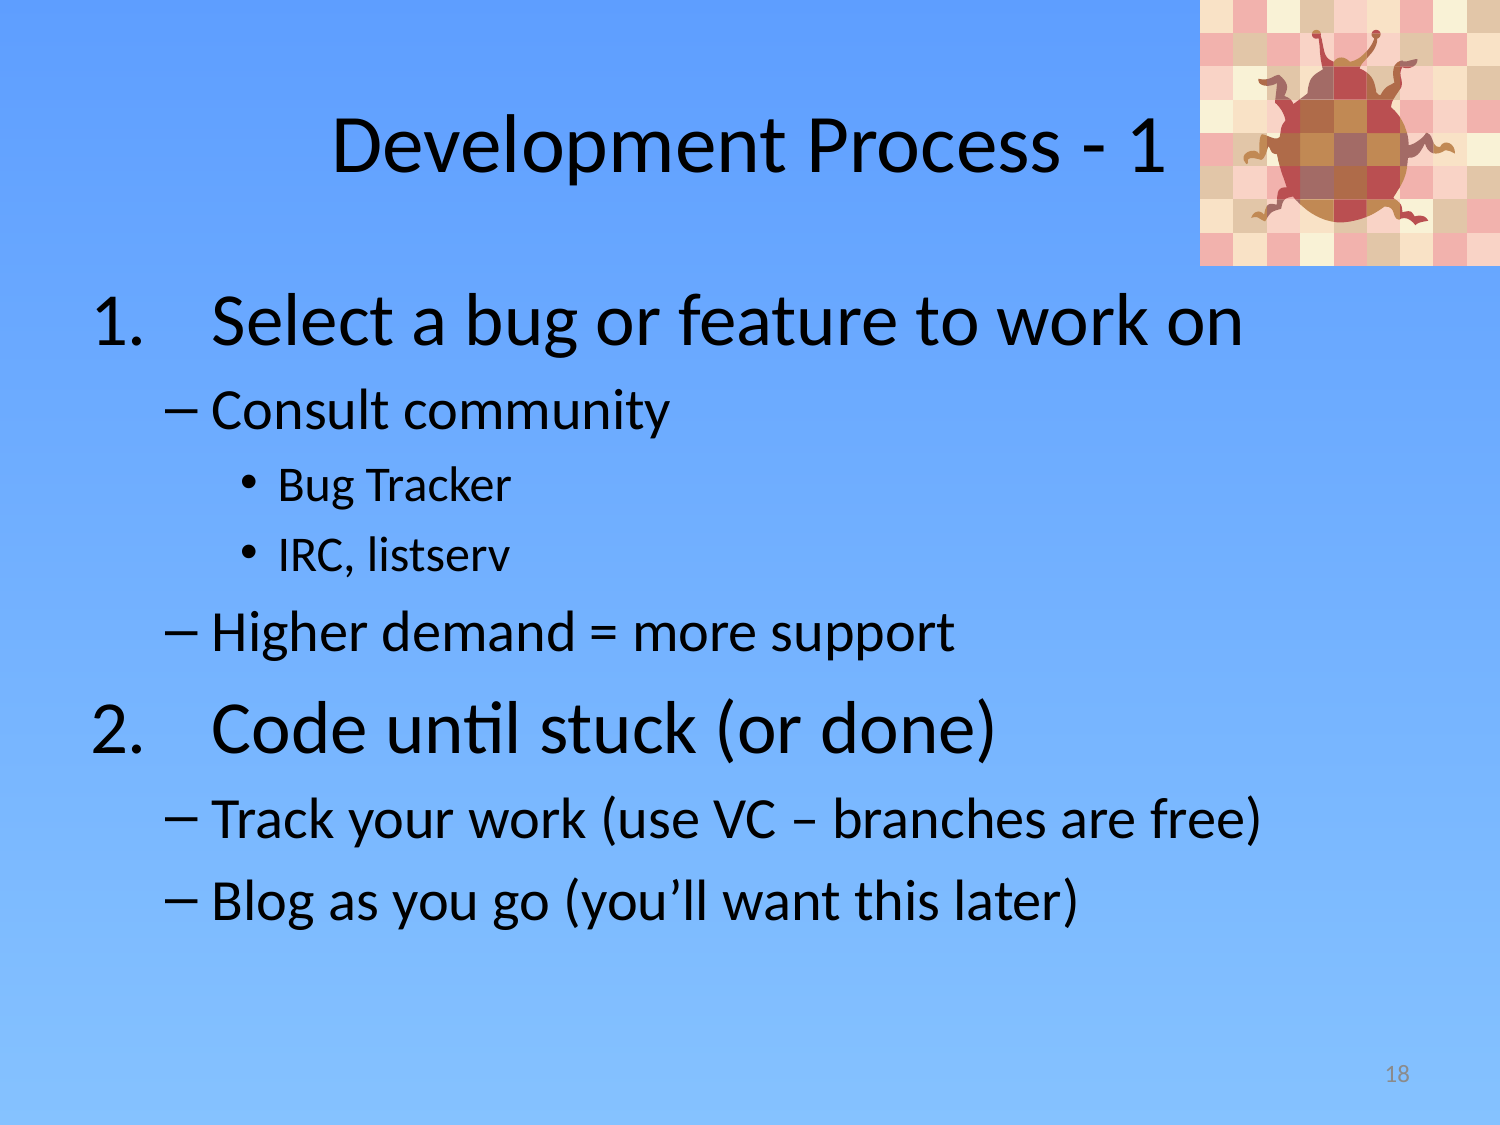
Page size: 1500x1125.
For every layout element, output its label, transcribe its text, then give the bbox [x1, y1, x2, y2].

title Development Process - 1 [74, 44, 1194, 233]
picture [1199, 0, 1500, 267]
list Select a bug or feature to work on Consult community Bug Tracker IRC, listserv Higher demand = more support Code until stuck (or done) Track your work (use VC – branches are free) Blog as you go (you’ll want this later) [74, 262, 1426, 1006]
slide_number 18 [1074, 1042, 1425, 1103]
